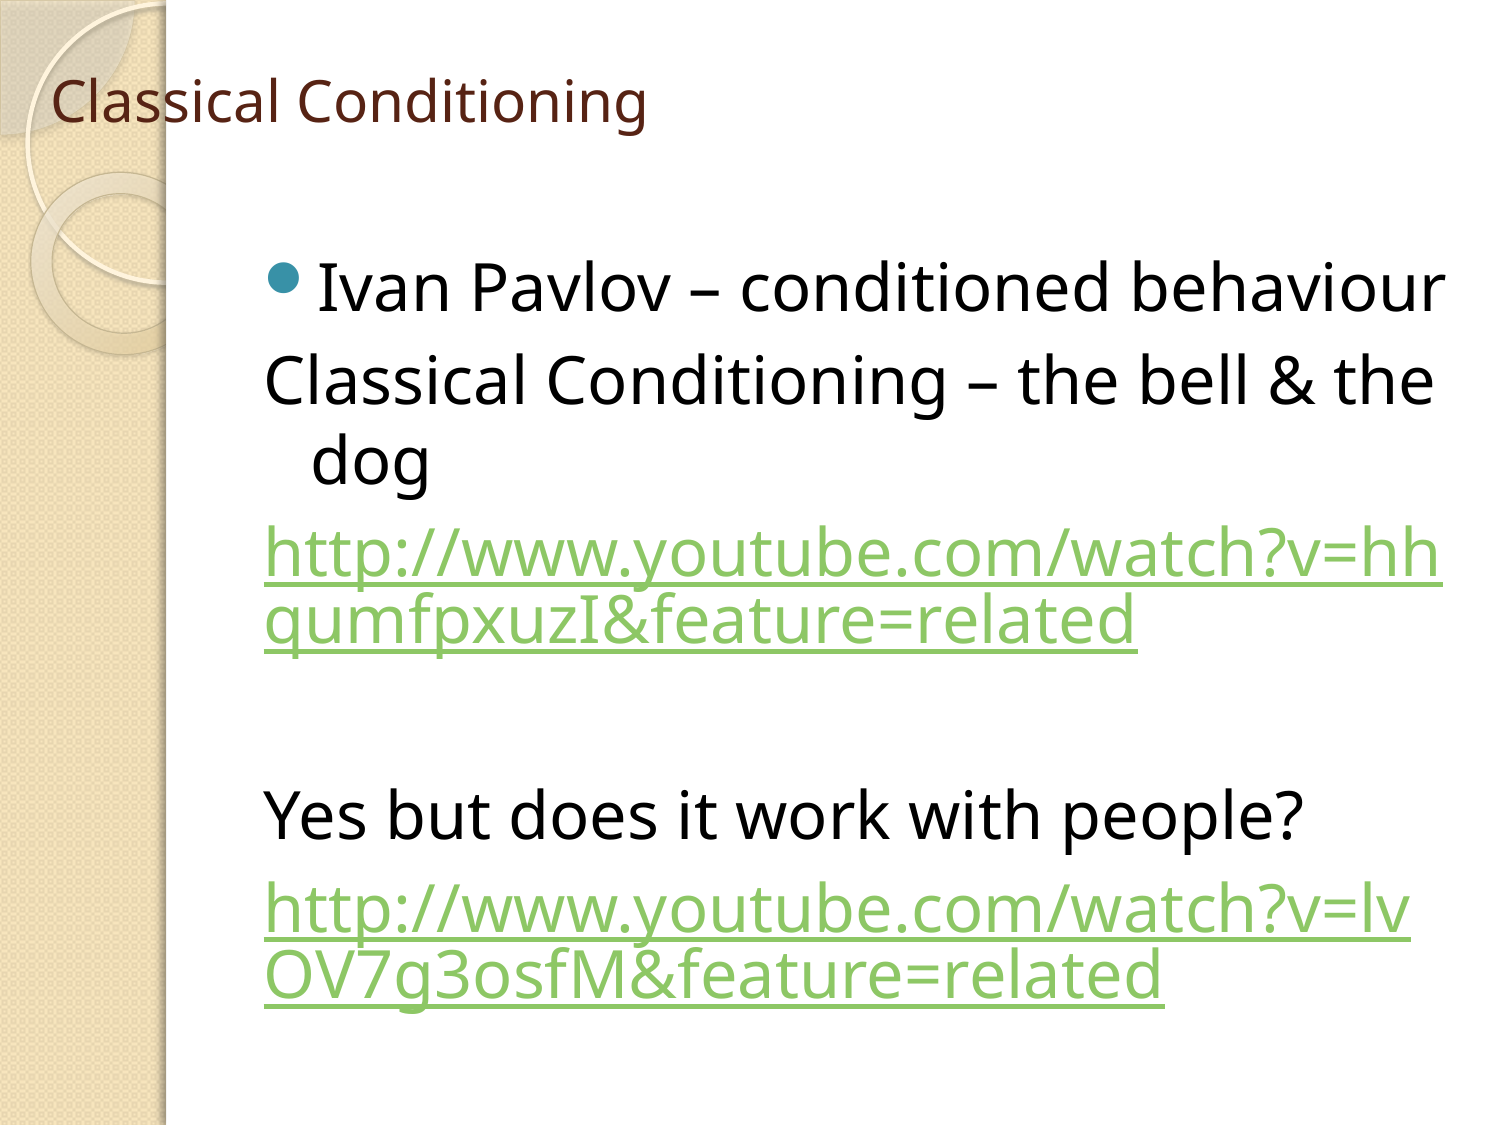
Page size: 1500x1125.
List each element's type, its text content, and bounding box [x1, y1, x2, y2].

list Ivan Pavlov – conditioned behaviour Classical Conditioning – the bell & the dog http://www.youtube.com/watch?v=hhqumfpxuzI&feature=related Yes but does it work with people? http://www.youtube.com/watch?v=lvOV7g3osfM&feature=related [235, 237, 1466, 1025]
title Classical Conditioning [35, 35, 1428, 164]
